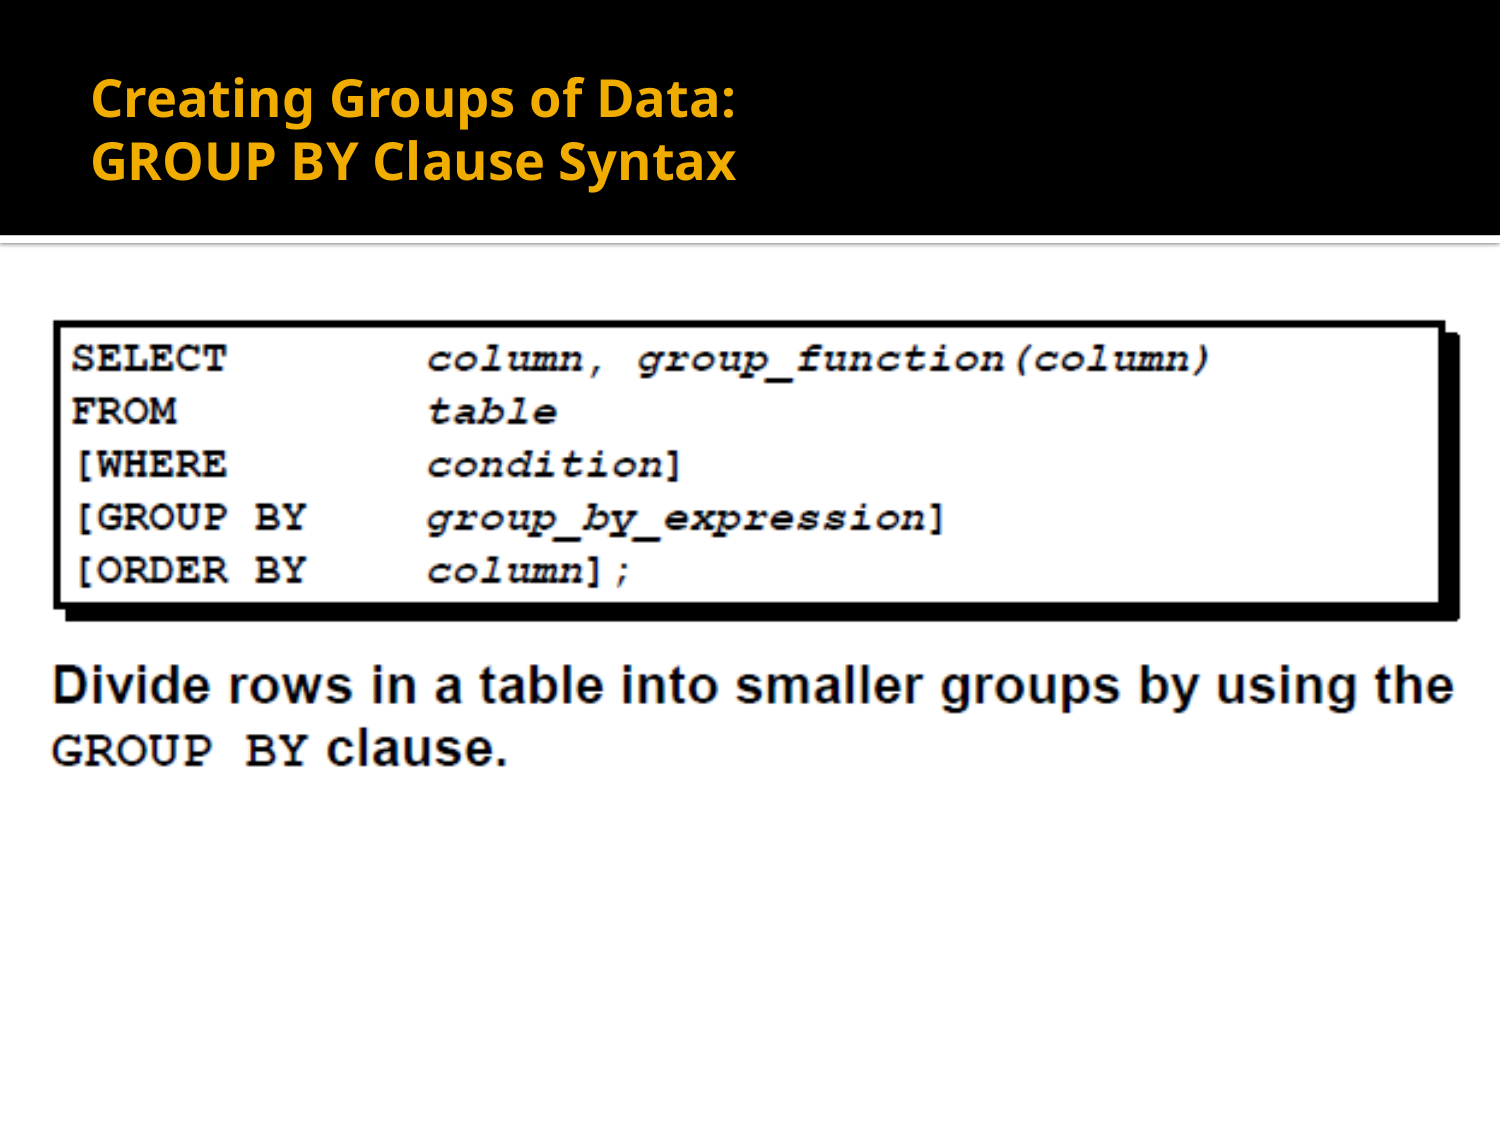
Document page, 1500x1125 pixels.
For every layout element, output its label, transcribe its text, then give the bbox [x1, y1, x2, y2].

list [24, 289, 1488, 838]
title Creating Groups of Data: GROUP BY Clause Syntax [75, 56, 1425, 263]
